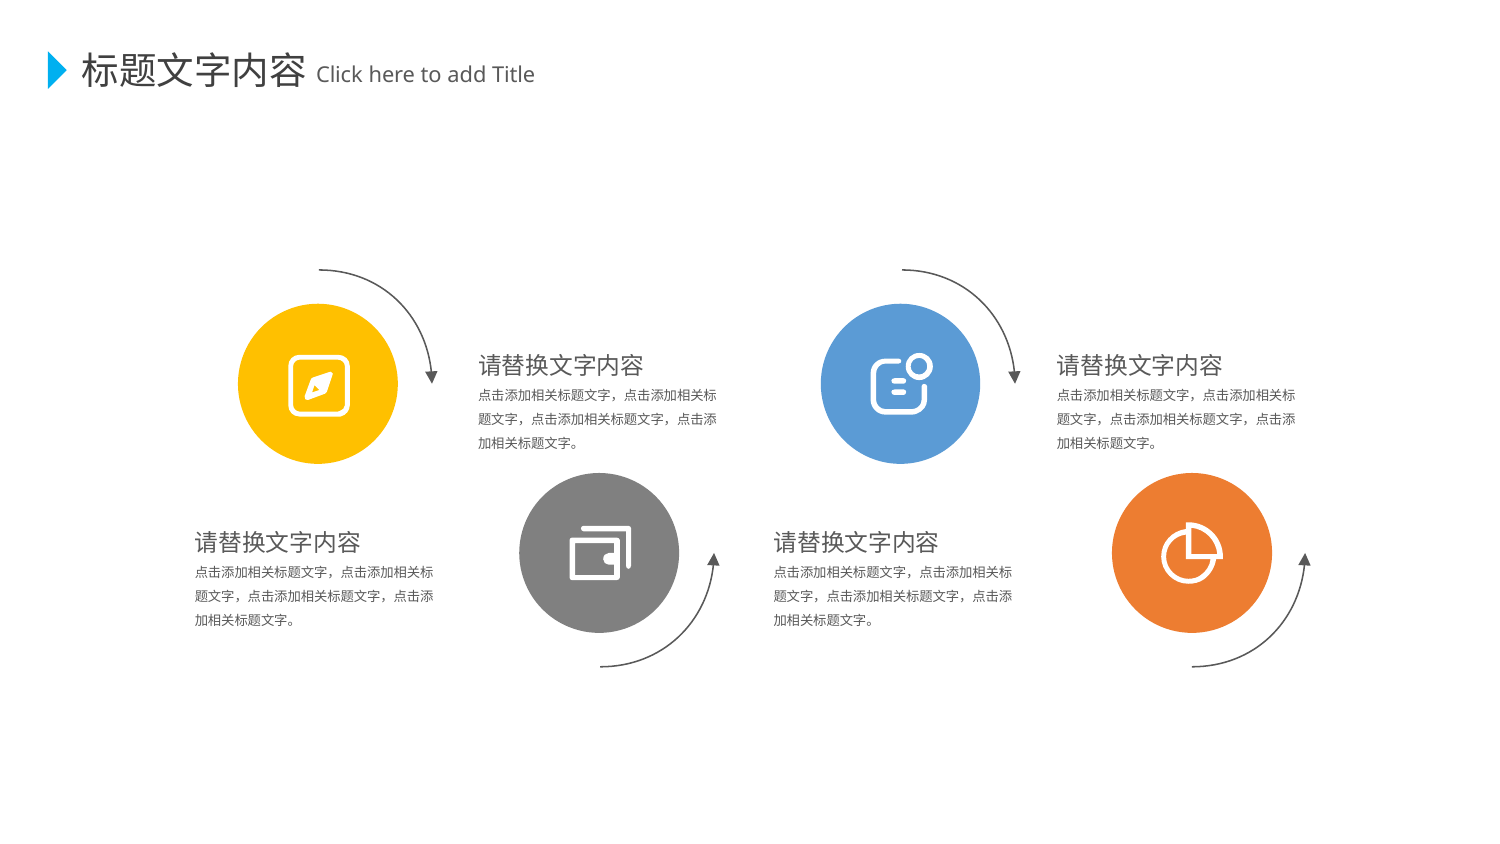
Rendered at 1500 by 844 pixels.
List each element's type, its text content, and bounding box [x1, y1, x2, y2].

text_box [902, 269, 1021, 384]
text_box [600, 552, 720, 667]
text_box 请替换文字内容 点击添加相关标题文字，点击添加相关标题文字，点击添加相关标题文字，点击添加相关标题文字。 [478, 336, 727, 452]
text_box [288, 354, 350, 417]
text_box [870, 352, 933, 415]
text_box 请替换文字内容 点击添加相关标题文字，点击添加相关标题文字，点击添加相关标题文字，点击添加相关标题文字。 [1056, 336, 1306, 452]
text_box 请替换文字内容 点击添加相关标题文字，点击添加相关标题文字，点击添加相关标题文字，点击添加相关标题文字。 [194, 513, 443, 629]
text_box [519, 472, 680, 633]
text_box [318, 269, 438, 384]
text_box [1111, 472, 1273, 633]
text_box [237, 303, 398, 464]
text_box 请替换文字内容 点击添加相关标题文字，点击添加相关标题文字，点击添加相关标题文字，点击添加相关标题文字。 [773, 513, 1022, 629]
text_box [1161, 522, 1223, 584]
text_box [820, 303, 981, 464]
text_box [569, 525, 631, 581]
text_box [48, 39, 558, 101]
text_box [1191, 552, 1311, 667]
